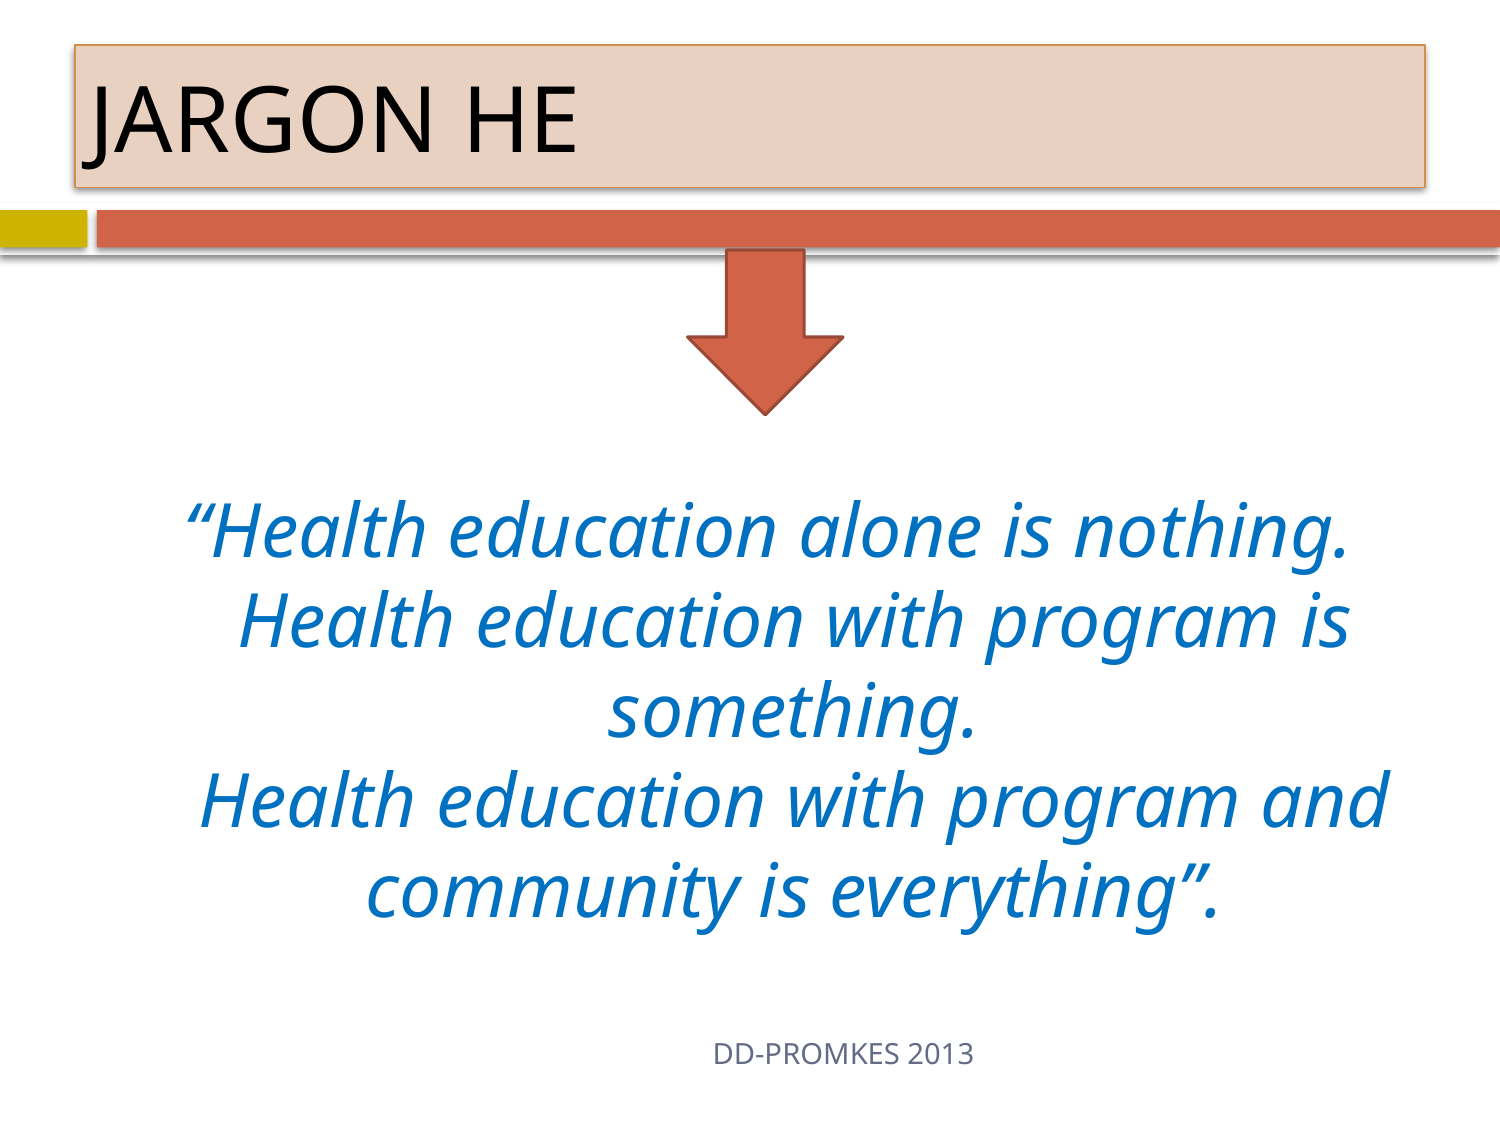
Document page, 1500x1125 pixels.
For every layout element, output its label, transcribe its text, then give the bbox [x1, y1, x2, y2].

list “Health education alone is nothing. Health education with program is something. Health education with program and community is everything”. [99, 474, 1438, 963]
footer DD-PROMKES 2013 [99, 1024, 990, 1085]
title JARGON HE [74, 44, 1426, 188]
text_box [686, 248, 845, 416]
